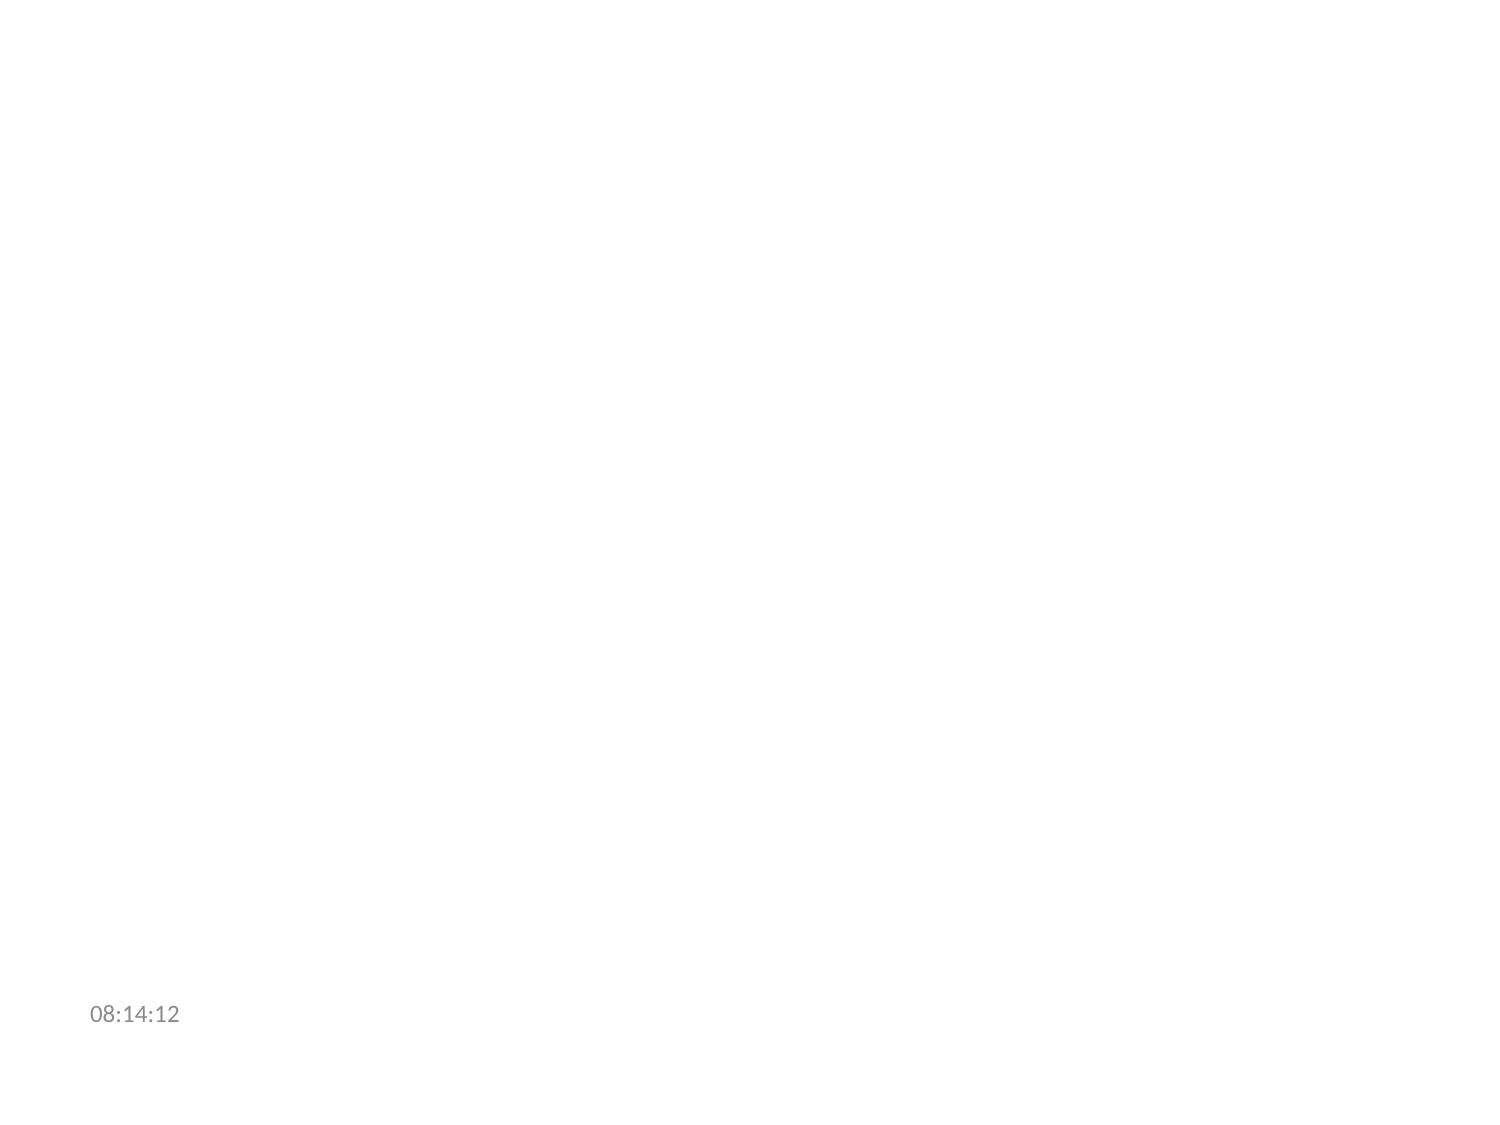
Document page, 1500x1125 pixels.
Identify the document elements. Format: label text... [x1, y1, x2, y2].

text_box 15:35:09 [75, 982, 425, 1043]
